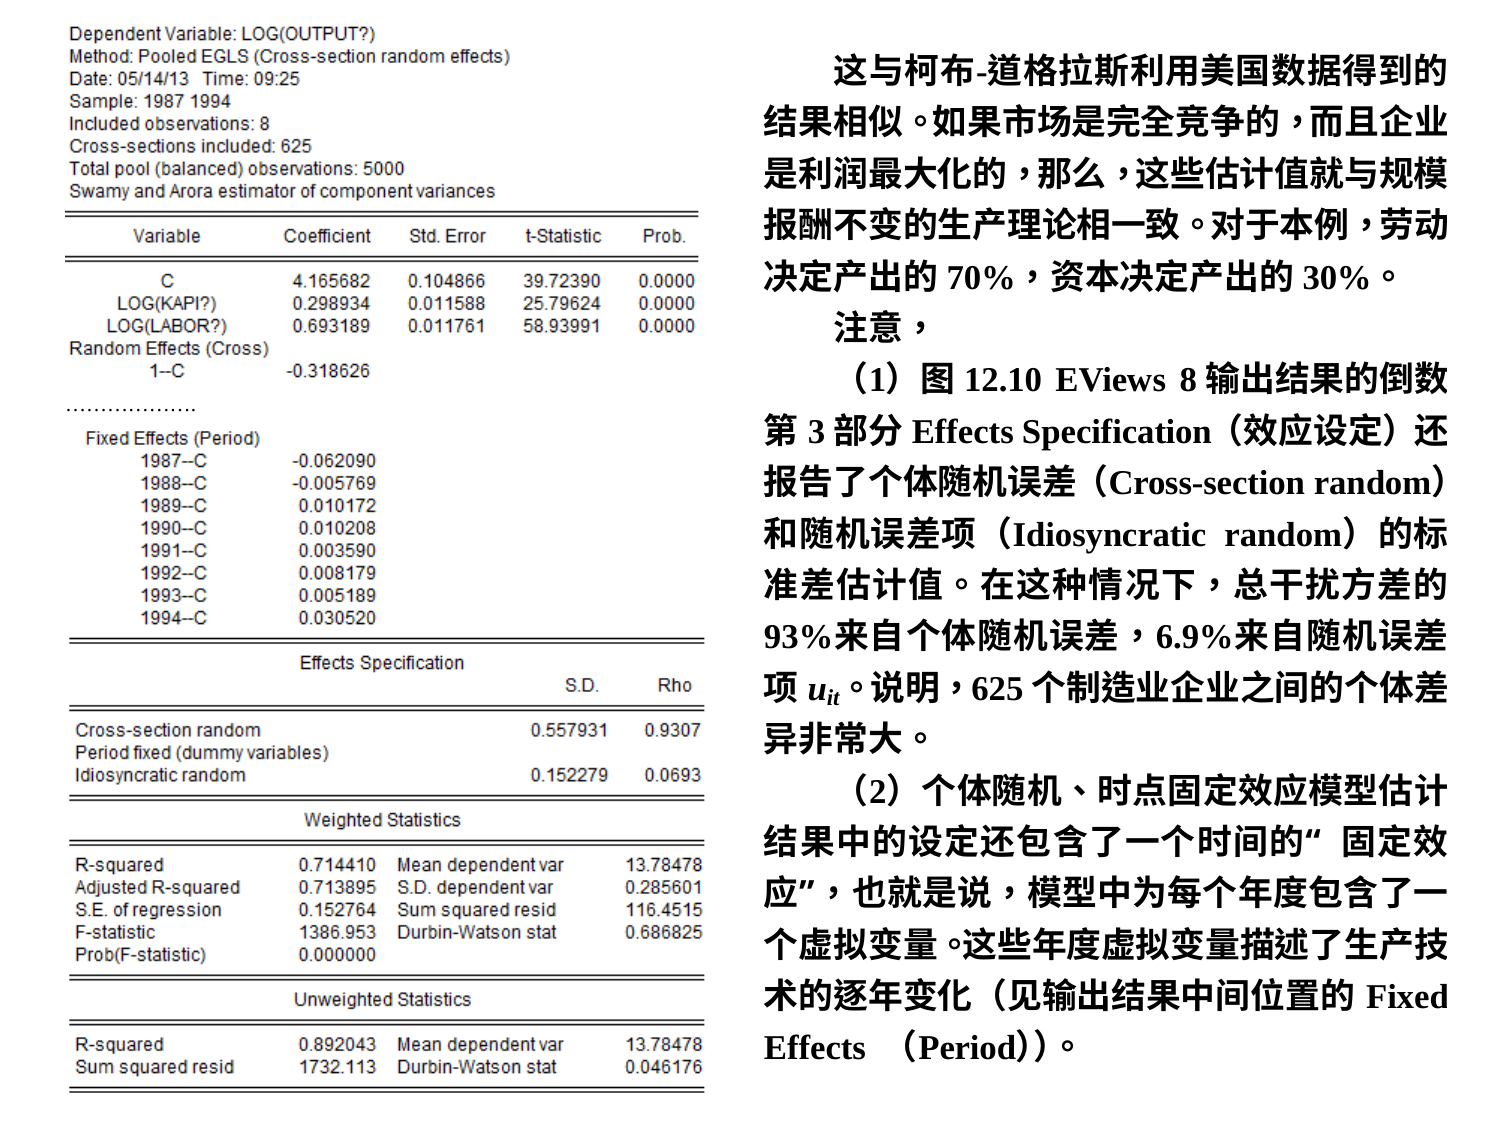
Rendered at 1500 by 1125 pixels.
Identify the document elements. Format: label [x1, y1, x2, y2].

picture [64, 14, 1448, 1104]
